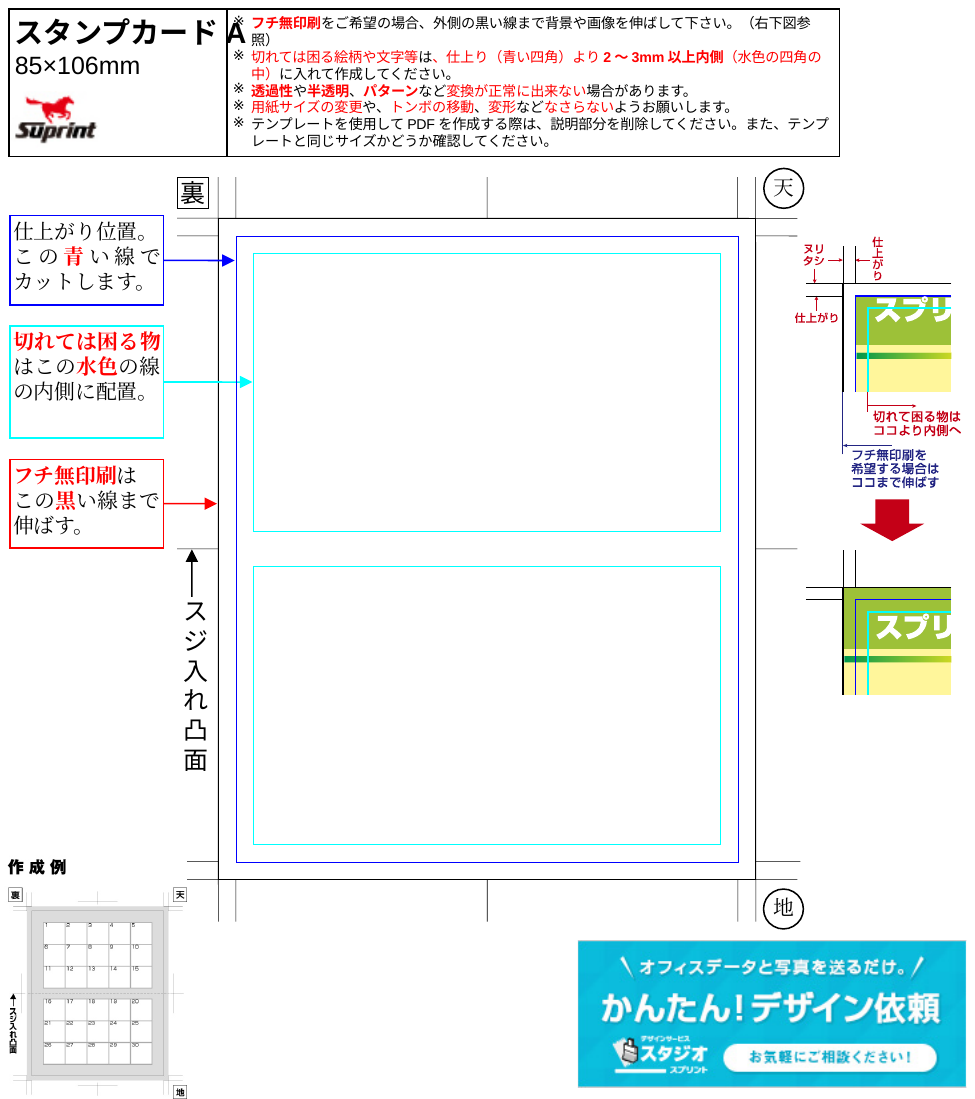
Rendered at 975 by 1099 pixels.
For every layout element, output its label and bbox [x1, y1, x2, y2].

picture [577, 940, 967, 1088]
picture [11, 91, 101, 148]
picture [0, 855, 187, 1099]
